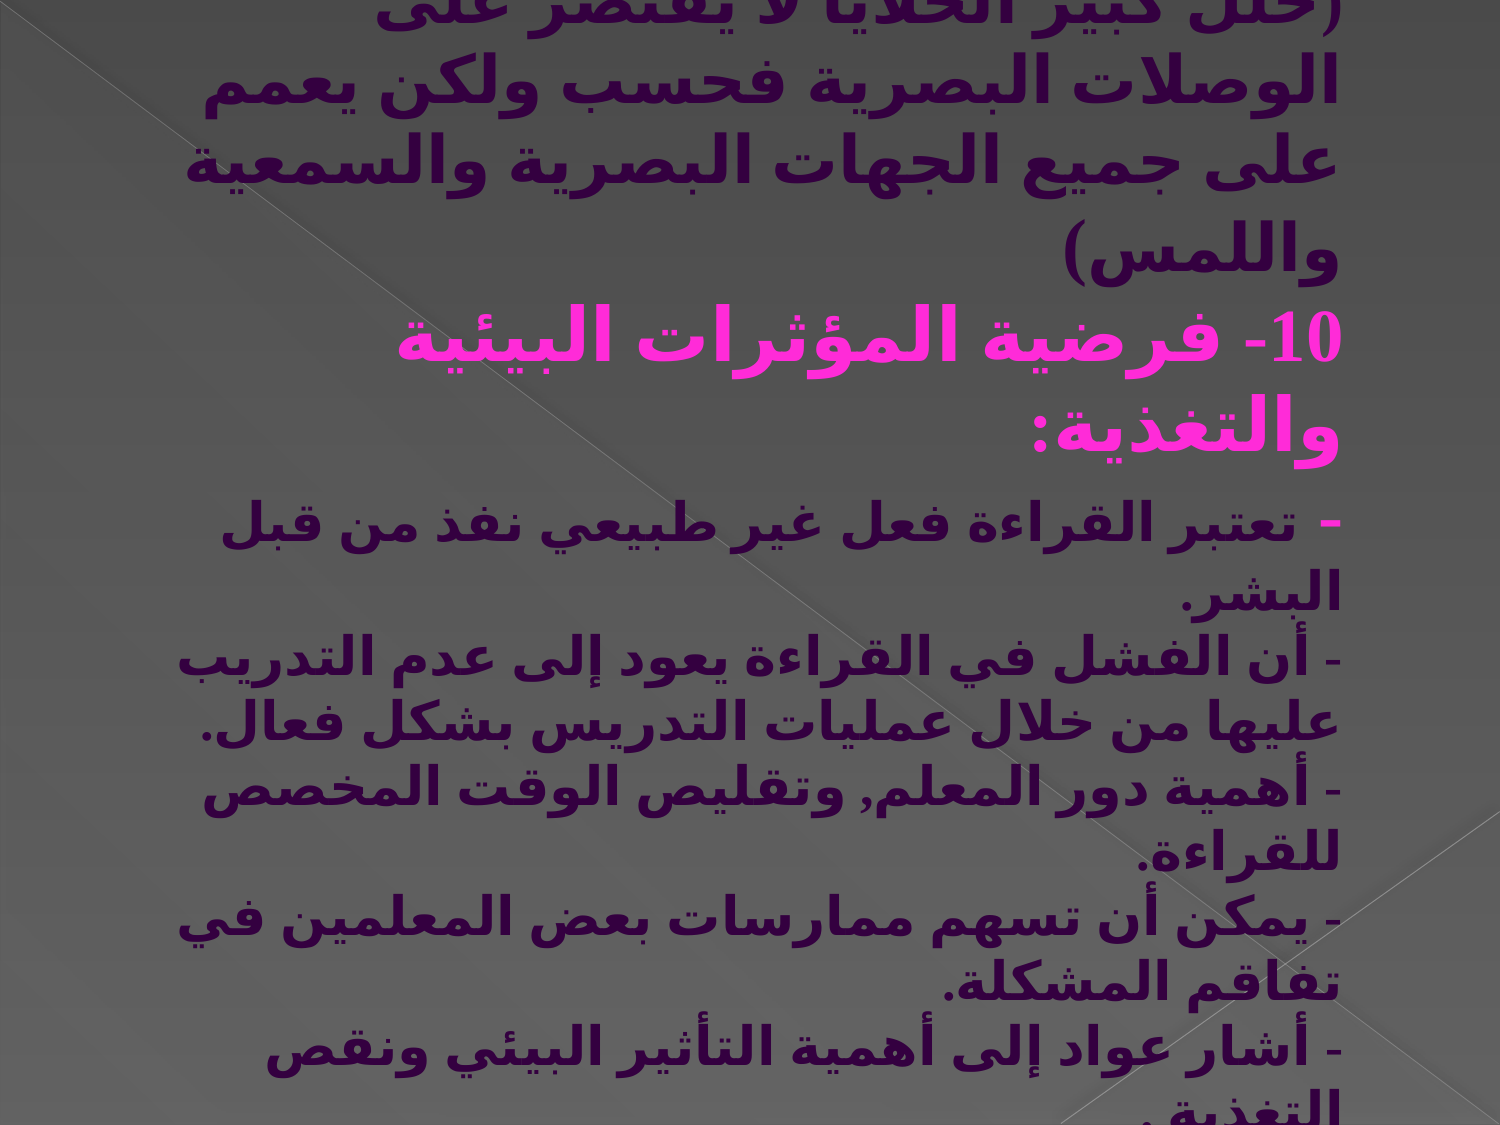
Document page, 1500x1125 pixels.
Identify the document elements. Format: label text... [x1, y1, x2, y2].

title 9- فرضية كبير الخلايا: (خلل كبير الخلايا لا يقتصر على الوصلات البصرية فحسب ولكن يعمم على جميع الجهات البصرية والسمعية واللمس) 10- فرضية المؤثرات البيئية والتغذية: - تعتبر القراءة فعل غير طبيعي نفذ من قبل البشر. - أن الفشل في القراءة يعود إلى عدم التدريب عليها من خلال عمليات التدريس بشكل فعال. - أهمية دور المعلم, وتقليص الوقت المخصص للقراءة. - يمكن أن تسهم ممارسات بعض المعلمين في تفاقم المشكلة. - أشار عواد إلى أهمية التأثير البيئي ونقص التغذية . - أطفال الطبقات الاجتماعية الفقيرة. [82, 375, 1432, 789]
